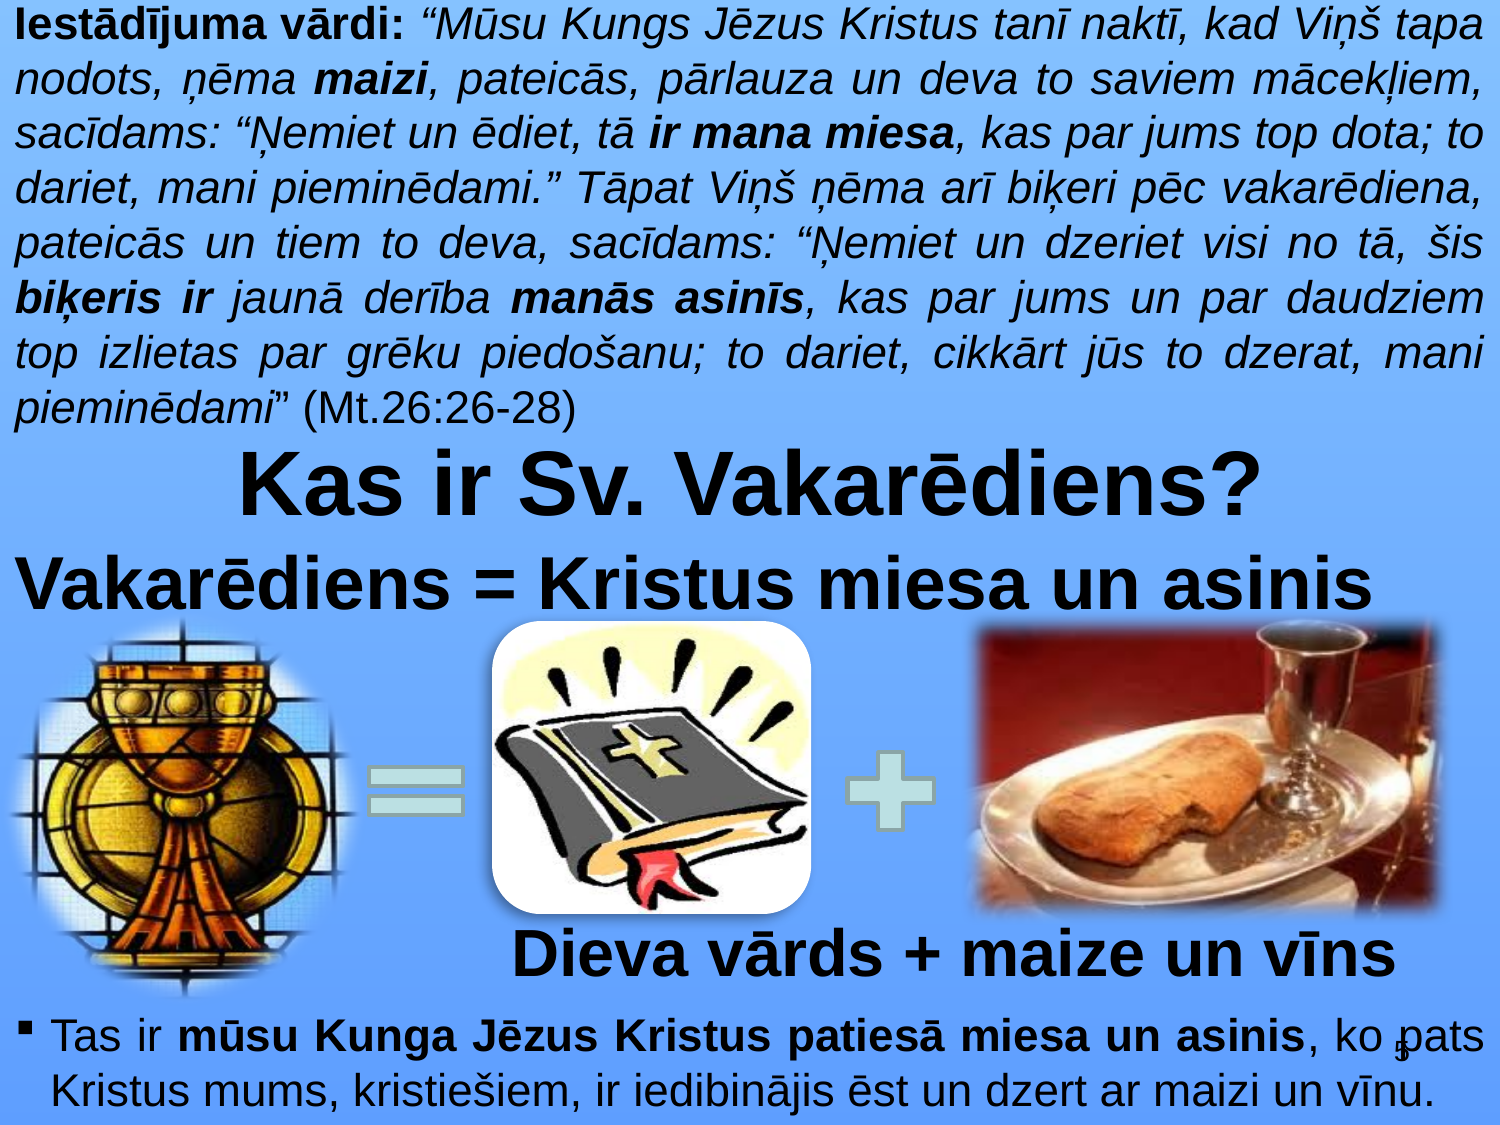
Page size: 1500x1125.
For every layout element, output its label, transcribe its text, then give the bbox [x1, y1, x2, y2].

text_box Tas ir mūsu Kunga Jēzus Kristus patiesā miesa un asinis, ko pats Kristus mums, kristiešiem, ir iedibinājis ēst un dzert ar maizi un vīnu. [0, 998, 1500, 1124]
text_box [371, 794, 465, 817]
picture [491, 620, 812, 915]
text_box Iestādījuma vārdi: “Mūsu Kungs Jēzus Kristus tanī naktī, kad Viņš tapa nodots, ņēma maizi, pateicās, pārlauza un deva to saviem mācekļiem, sacīdams: “Ņemiet un ēdiet, tā ir mana miesa, kas par jums top dota; to dariet, mani pieminēdami.” Tāpat Viņš ņēma arī biķeri pēc vakarēdiena, pateicās un tiem to deva, sacīdams: “Ņemiet un dzeriet visi no tā, šis biķeris ir jaunā derība manās asinīs, kas par jums un par daudziem top izlietas par grēku piedošanu; to dariet, cikkārt jūs to dzerat, mani pieminēdami” (Mt.26:26‑28) [0, 0, 1500, 441]
text_box Dieva vārds + maize un vīns [496, 902, 1414, 997]
text_box Vakarēdiens = Kristus miesa un asinis [0, 527, 1500, 633]
text_box [371, 765, 465, 788]
title Kas ir Sv. Vakarēdiens? [76, 441, 1428, 527]
picture [0, 609, 367, 1007]
picture [960, 609, 1454, 926]
text_box [845, 750, 936, 832]
